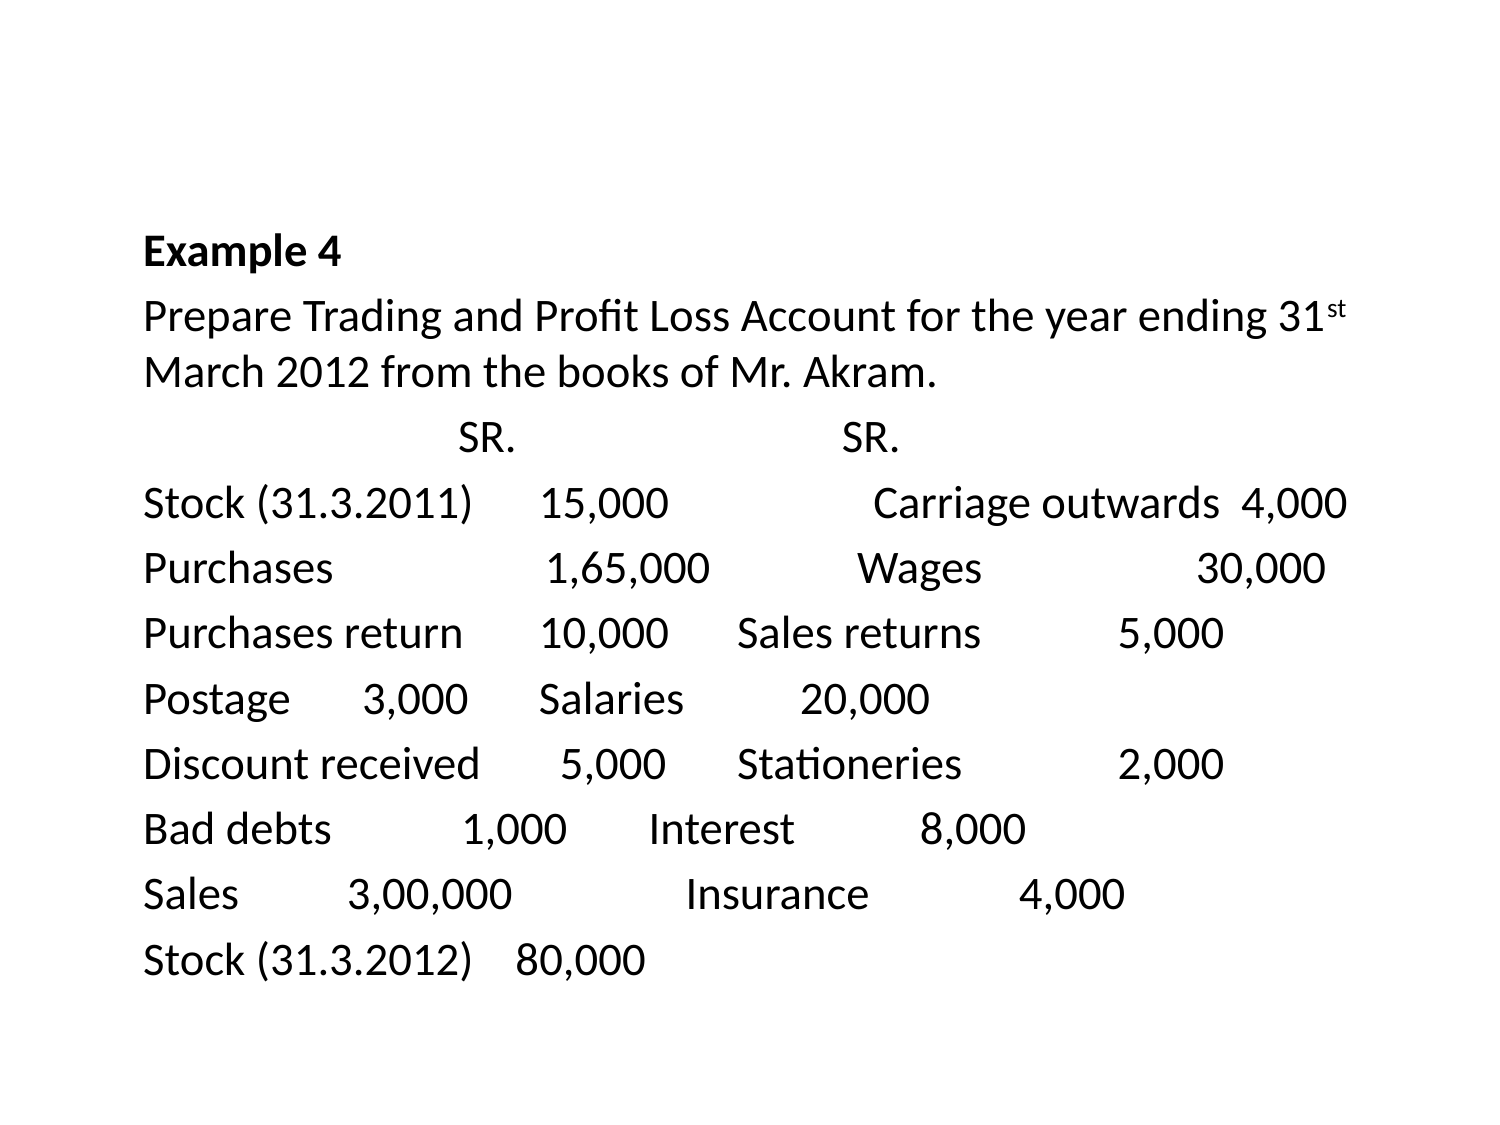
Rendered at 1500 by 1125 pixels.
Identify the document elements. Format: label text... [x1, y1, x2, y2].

list Example 4 Prepare Trading and Profit Loss Account for the year ending 31st March 2012 from the books of Mr. Akram. SR. SR. Stock (31.3.2011) 15,000 Carriage outwards 4,000 Purchases 1,65,000 Wages 30,000 Purchases return 10,000 Sales returns 5,000 Postage 3,000 Salaries 20,000 Discount received 5,000 Stationeries 2,000 Bad debts 1,000 Interest 8,000 Sales 3,00,000 Insurance 4,000 Stock (31.3.2012) 80,000 [75, 149, 1425, 1005]
